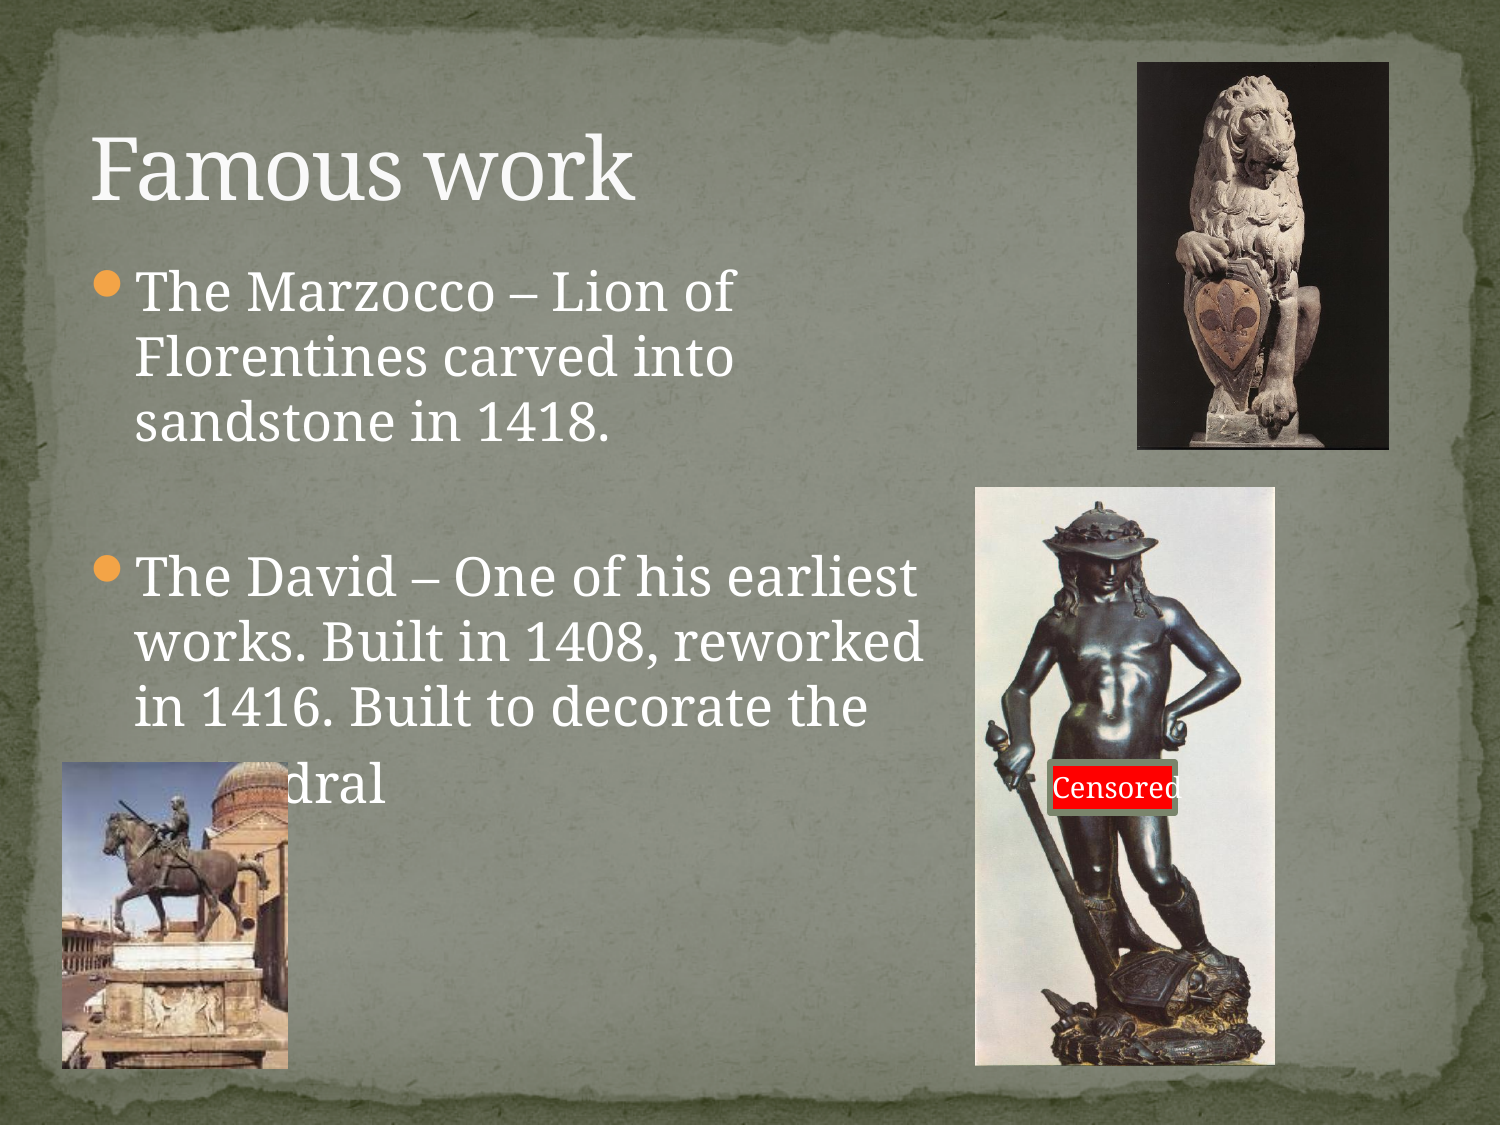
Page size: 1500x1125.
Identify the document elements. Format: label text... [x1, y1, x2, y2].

picture [62, 762, 288, 1069]
picture [1137, 62, 1389, 450]
title Famous work [74, 24, 1425, 225]
list The Marzocco – Lion of Florentines carved into sandstone in 1418. The David – One of his earliest works. Built in 1408, reworked in 1416. Built to decorate the Cathedral [75, 249, 1000, 1000]
picture [975, 487, 1275, 1066]
